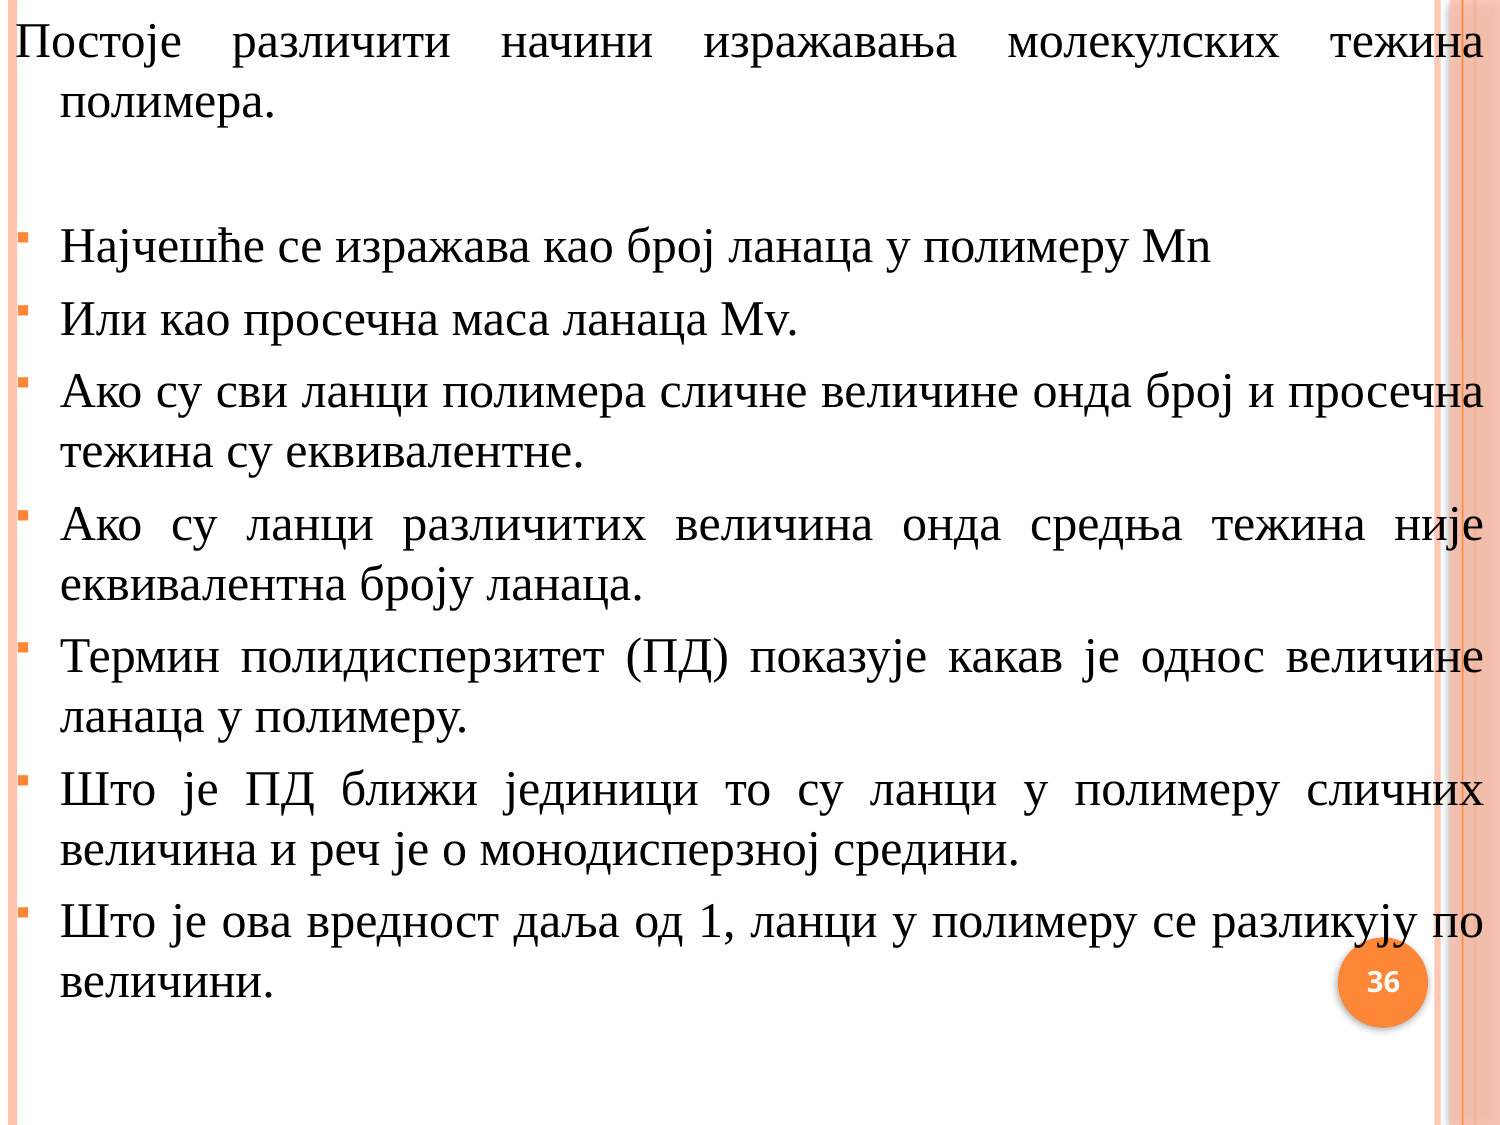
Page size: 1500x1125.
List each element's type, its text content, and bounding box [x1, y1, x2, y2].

list Постоје различити начини изражавања молекулских тежина полимера. Најчешће се изражава као број ланаца у полимеру Mn Или као просечна маса ланаца Mv. Ако су сви ланци полимера сличне величине онда број и просечна тежина су еквивалентне. Ако су ланци различитих величина онда средња тежина није еквивалентна броју ланаца. Термин полидисперзитет (ПД) показује какав је однос величине ланаца у полимеру. Што је ПД ближи јединици то су ланци у полимеру сличних величина и реч је о монодисперзној средини. Што је ова вредност даља од 1, ланци у полимеру се разликују по величини. [0, 0, 1500, 1125]
slide_number 36 [1333, 940, 1434, 1026]
